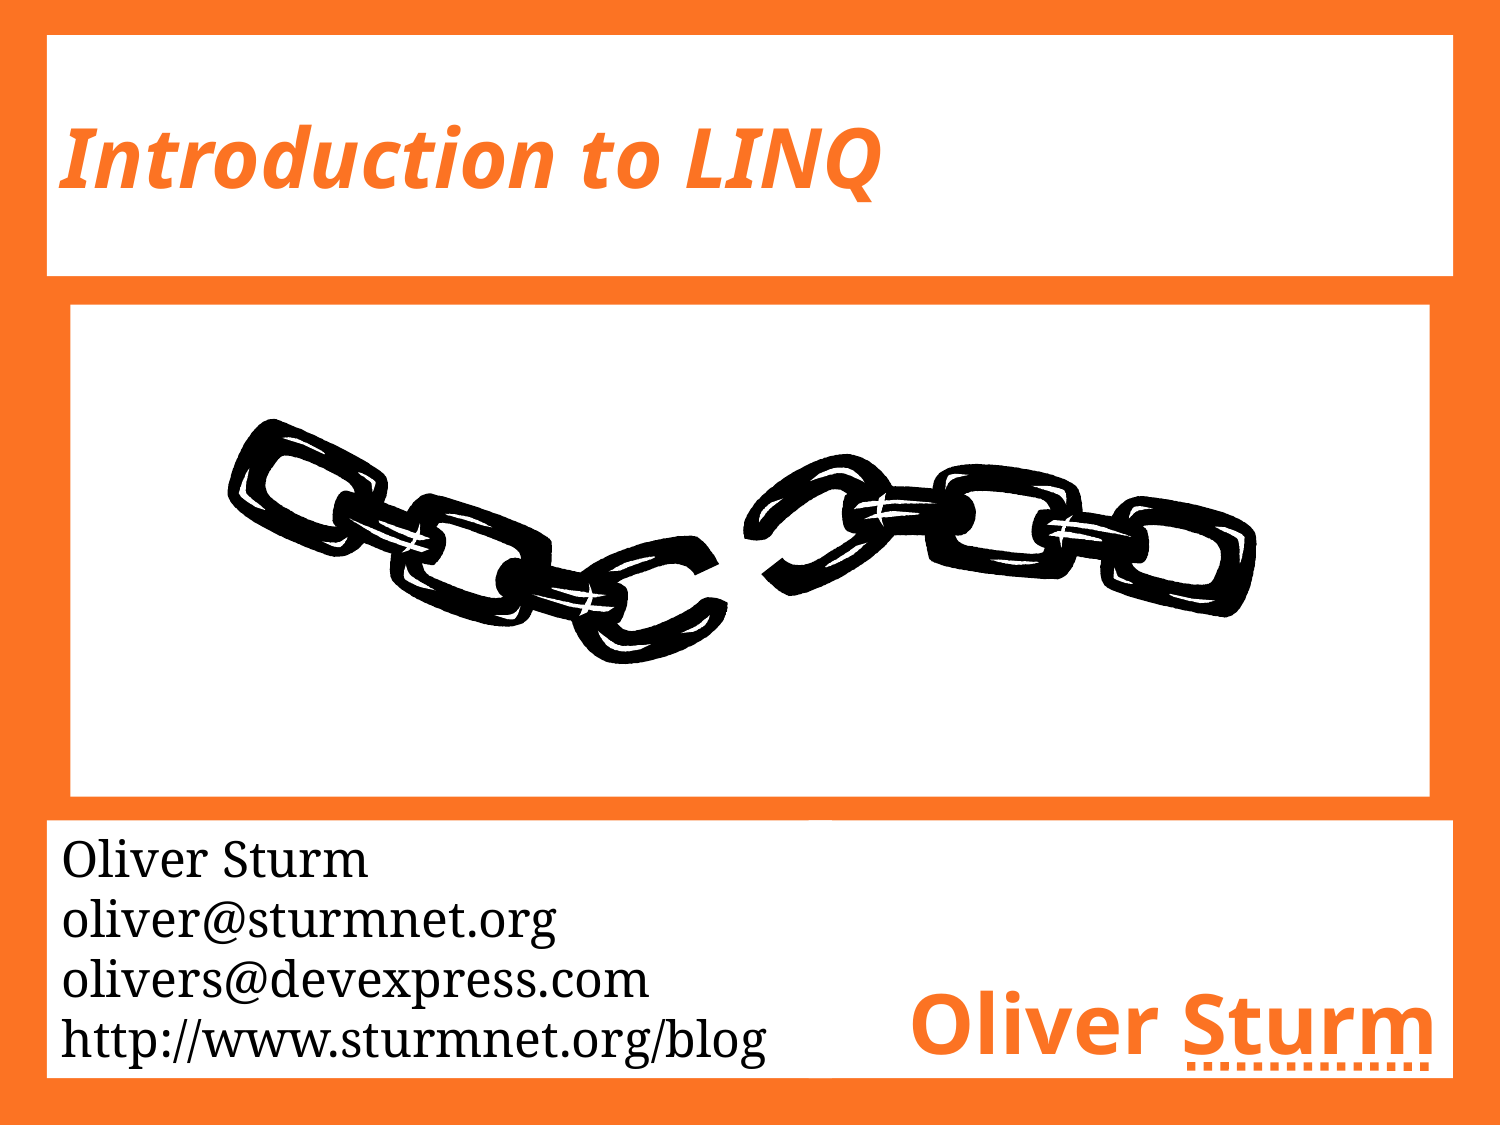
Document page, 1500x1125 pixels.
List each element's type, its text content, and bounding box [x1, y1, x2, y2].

text_box [70, 304, 1430, 797]
title Introduction to LINQ [46, 35, 1454, 277]
picture [743, 465, 1257, 613]
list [220, 471, 736, 620]
